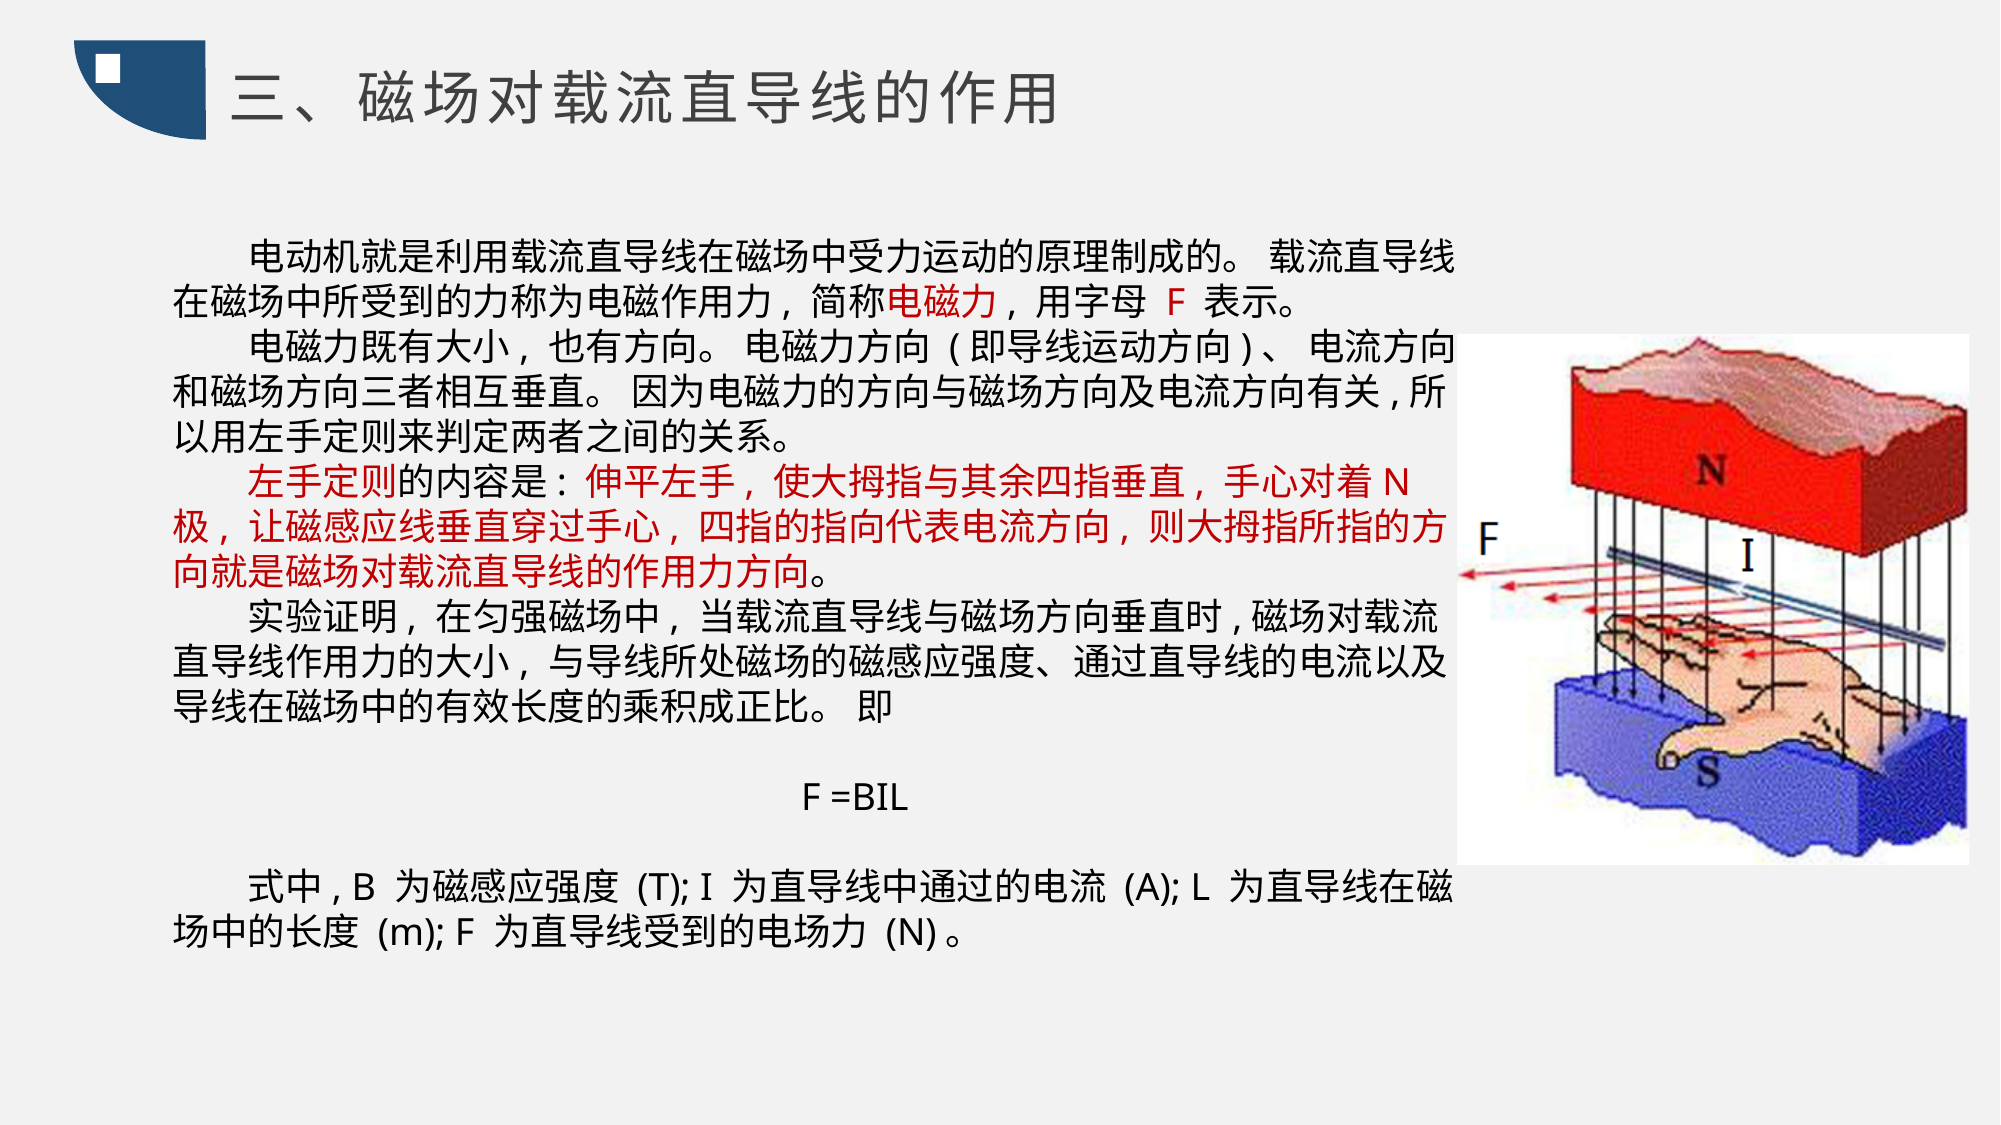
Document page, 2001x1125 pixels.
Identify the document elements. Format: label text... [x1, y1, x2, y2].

text_box 电动机就是利用载流直导线在磁场中受力运动的原理制成的。 载流直导线在磁场中所受到的力称为电磁作用力, 简称电磁力, 用字母 F 表示。 电磁力既有大小, 也有方向。 电磁力方向 (即导线运动方向)、 电流方向和磁场方向三者相互垂直。 因为电磁力的方向与磁场方向及电流方向有关,所以用左手定则来判定两者之间的关系。 左手定则的内容是: 伸平左手, 使大拇指与其余四指垂直, 手心对着N 极, 让磁感应线垂直穿过手心, 四指的指向代表电流方向, 则大拇指所指的方向就是磁场对载流直导线的作用力方向。 实验证明, 在匀强磁场中, 当载流直导线与磁场方向垂直时,磁场对载流直导线作用力的大小, 与导线所处磁场的磁感应强度、通过直导线的电流以及导线在磁场中的有效长度的乘积成正比。 即 F =BIL 式中, B 为磁感应强度 (T); I 为直导线中通过的电流 (A); L 为直导线在磁场中的长度 (m); F 为直导线受到的电场力 (N)。 [158, 225, 1477, 961]
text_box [74, 0, 337, 140]
picture [1457, 333, 1970, 865]
text_box 三、磁场对载流直导线的作用 [337, 53, 1208, 139]
